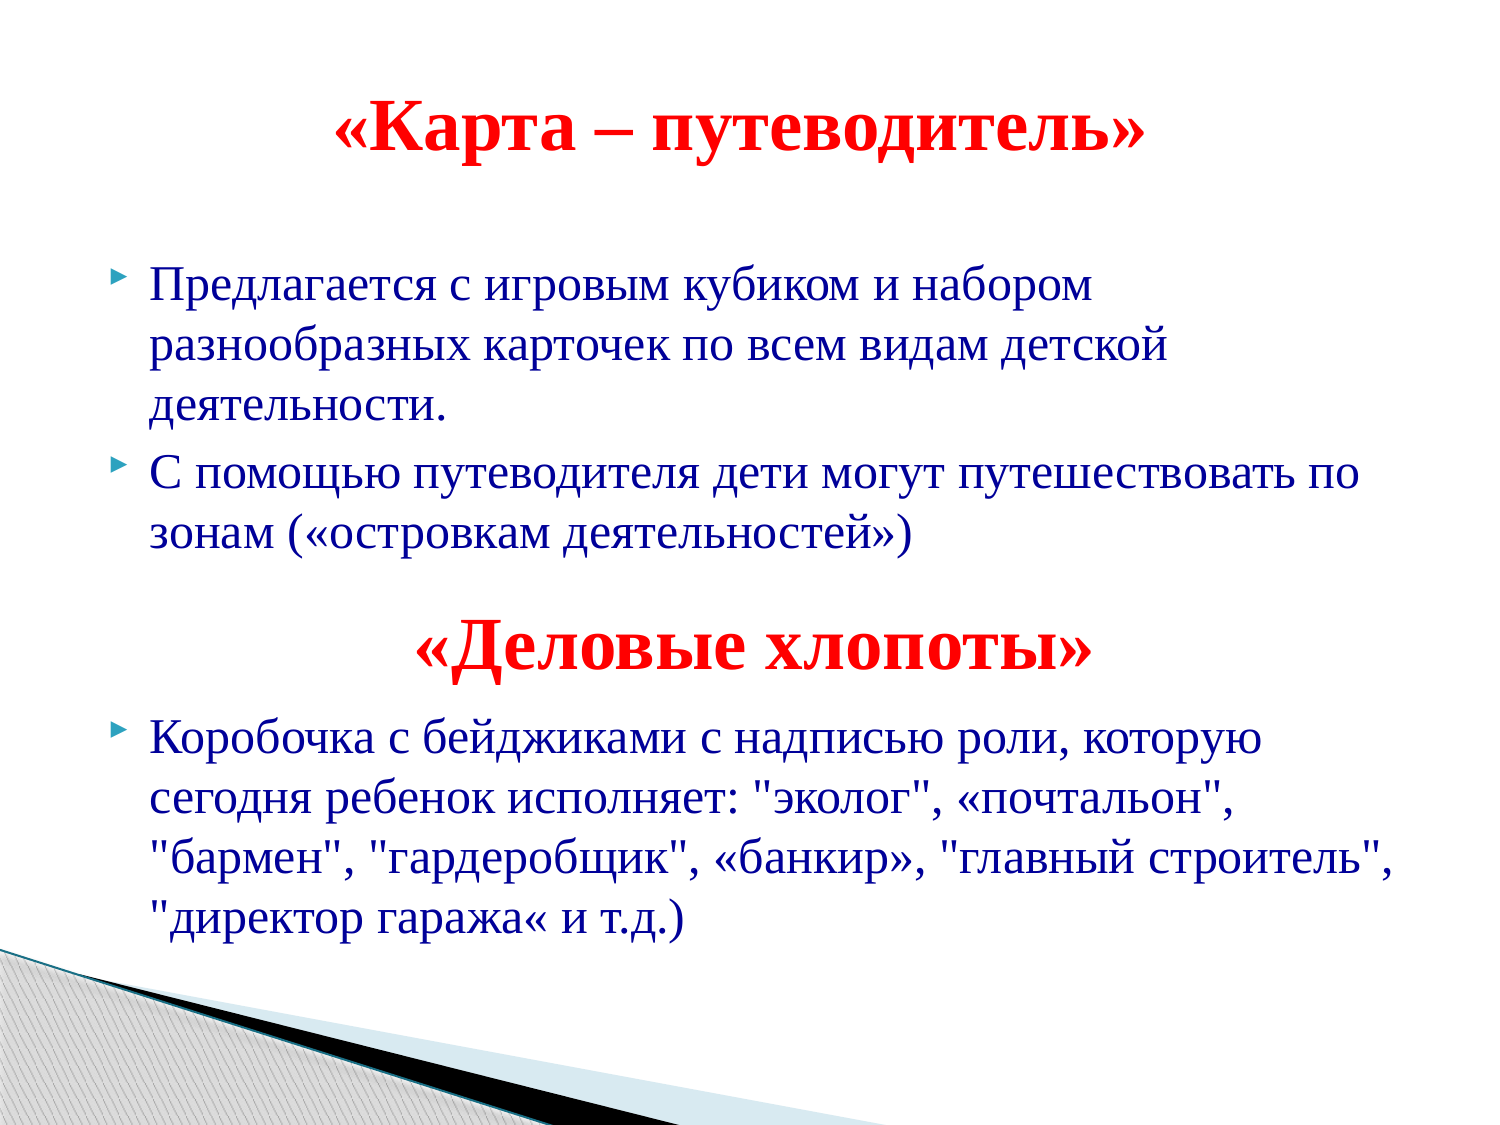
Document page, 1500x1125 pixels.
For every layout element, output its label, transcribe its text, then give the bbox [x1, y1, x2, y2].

text_box «Деловые хлопоты» [88, 563, 1439, 716]
list Предлагается с игровым кубиком и набором разнообразных карточек по всем видам детской деятельности. С помощью путеводителя дети могут путешествовать по зонам («островкам деятельностей») Коробочка с бейджиками с надписью роли, которую сегодня ребенок исполняет: "эколог", «почтальон", "бармен", "гардеробщик", «банкир», "главный строитель", "директор гаража« и т.д.) [74, 242, 1426, 986]
title «Карта – путеводитель» [75, 45, 1425, 197]
